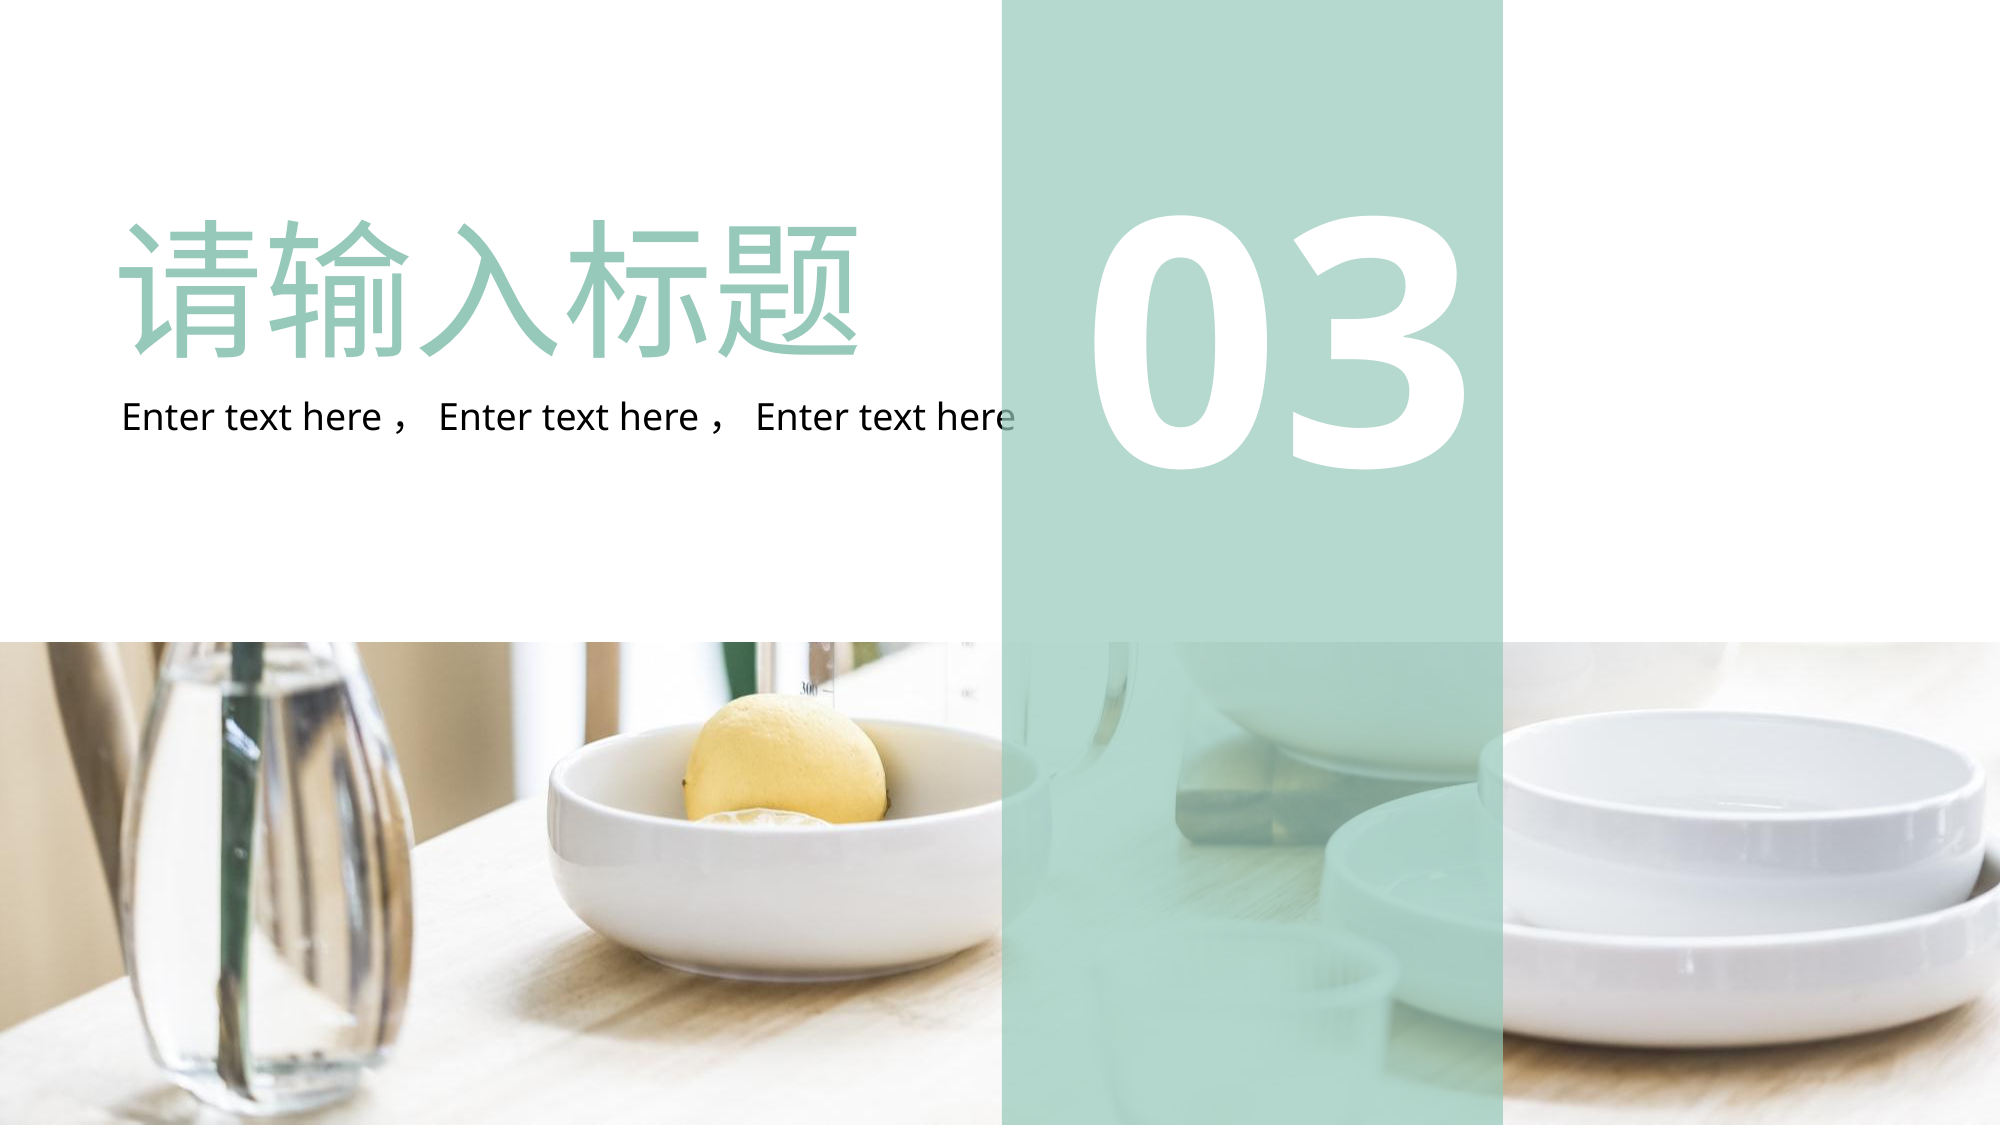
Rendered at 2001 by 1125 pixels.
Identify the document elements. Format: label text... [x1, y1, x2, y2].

text_box 请输入标题 [20, 188, 956, 384]
picture [0, 642, 2000, 1125]
text_box Enter text here，Enter text here，Enter text here [106, 385, 1001, 446]
text_box 03 [1068, 112, 1494, 543]
text_box [1001, 0, 1504, 643]
